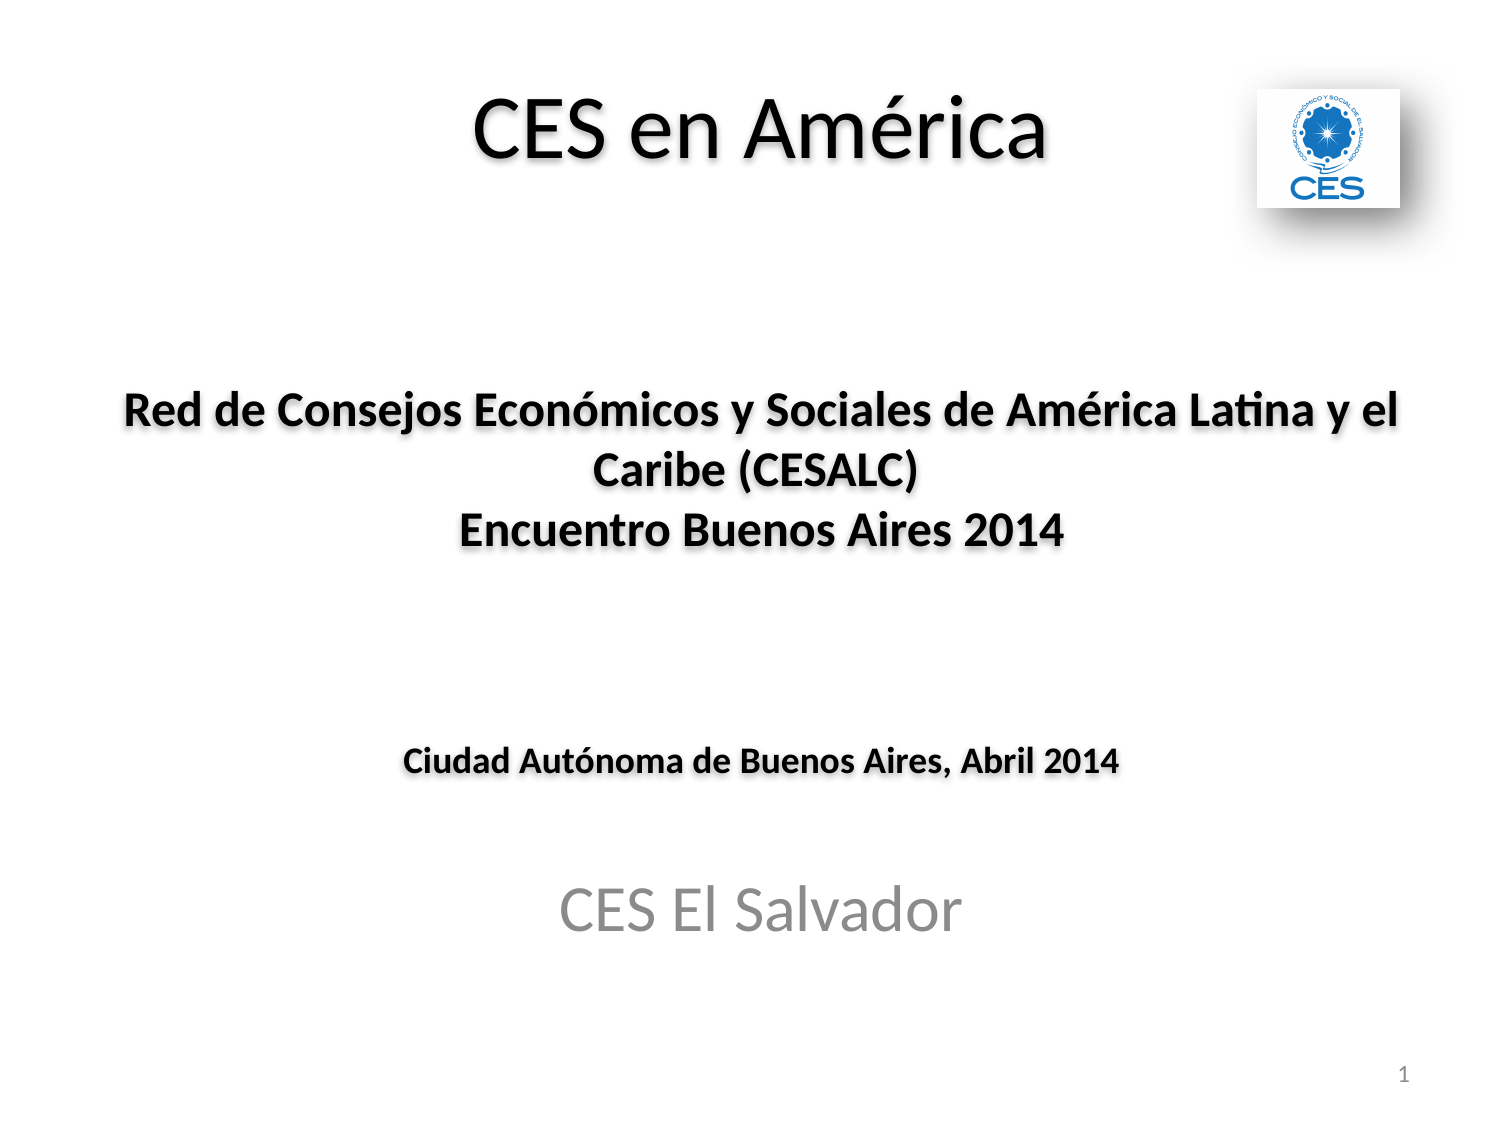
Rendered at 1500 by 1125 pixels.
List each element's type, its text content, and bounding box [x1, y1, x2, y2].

picture [1257, 89, 1400, 209]
subtitle CES El Salvador [88, 857, 1436, 953]
slide_number 1 [1074, 1042, 1425, 1103]
title CES en América Red de Consejos Económicos y Sociales de América Latina y el Caribe (CESALC) Encuentro Buenos Aires 2014 Ciudad Autónoma de Buenos Aires, Abril 2014 [64, 184, 1459, 764]
